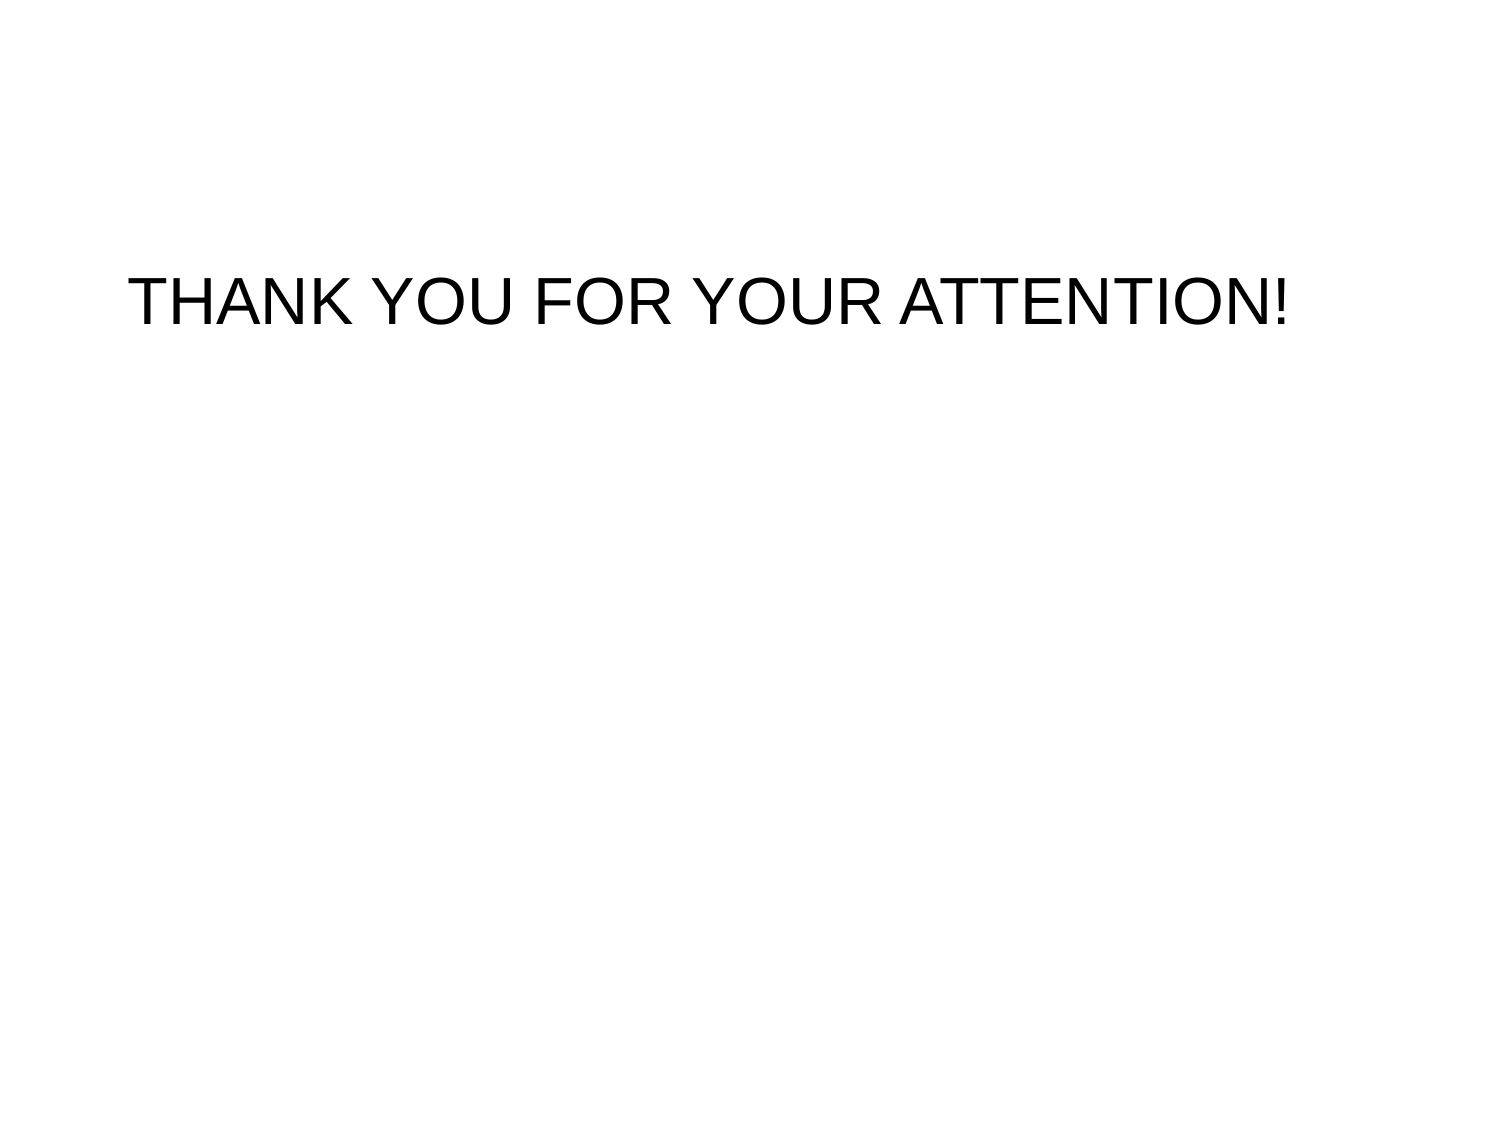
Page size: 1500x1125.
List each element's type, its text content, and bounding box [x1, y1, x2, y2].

list THANK YOU FOR YOUR ATTENTION! [112, 249, 1463, 993]
